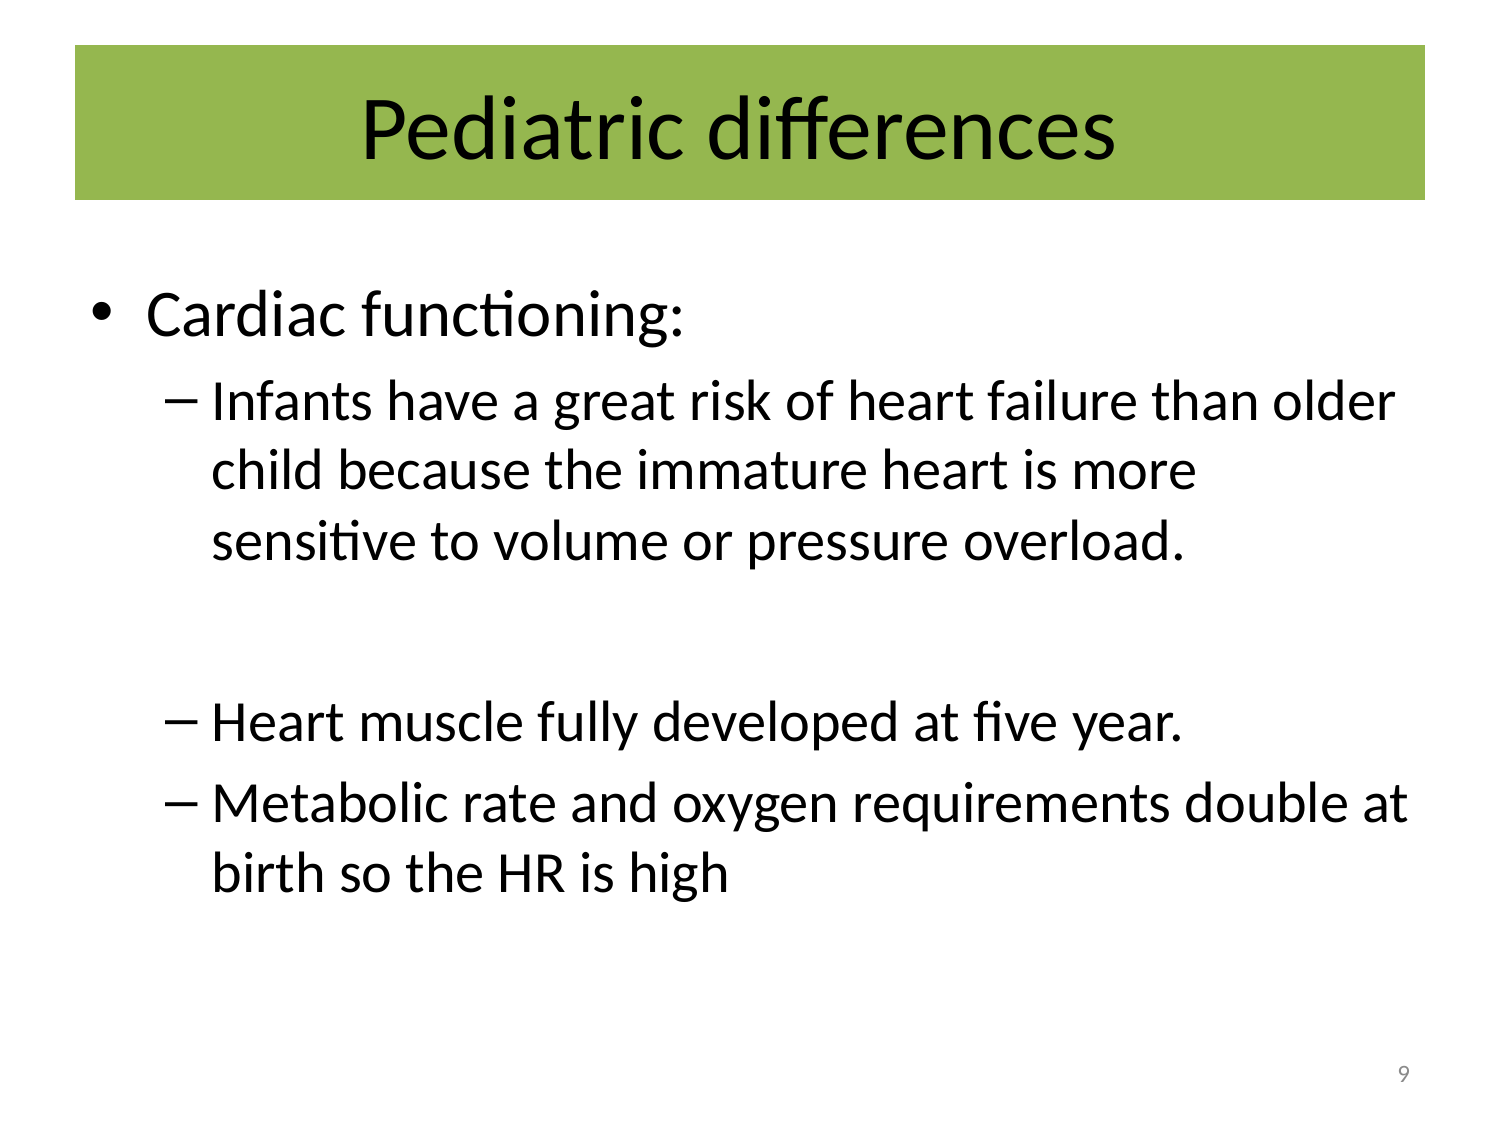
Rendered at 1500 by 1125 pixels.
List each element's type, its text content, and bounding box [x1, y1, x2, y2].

title Pediatric differences [75, 45, 1425, 200]
slide_number 9 [1074, 1042, 1425, 1103]
list Cardiac functioning: Infants have a great risk of heart failure than older child because the immature heart is more sensitive to volume or pressure overload. Heart muscle fully developed at five year. Metabolic rate and oxygen requirements double at birth so the HR is high [75, 262, 1425, 1005]
